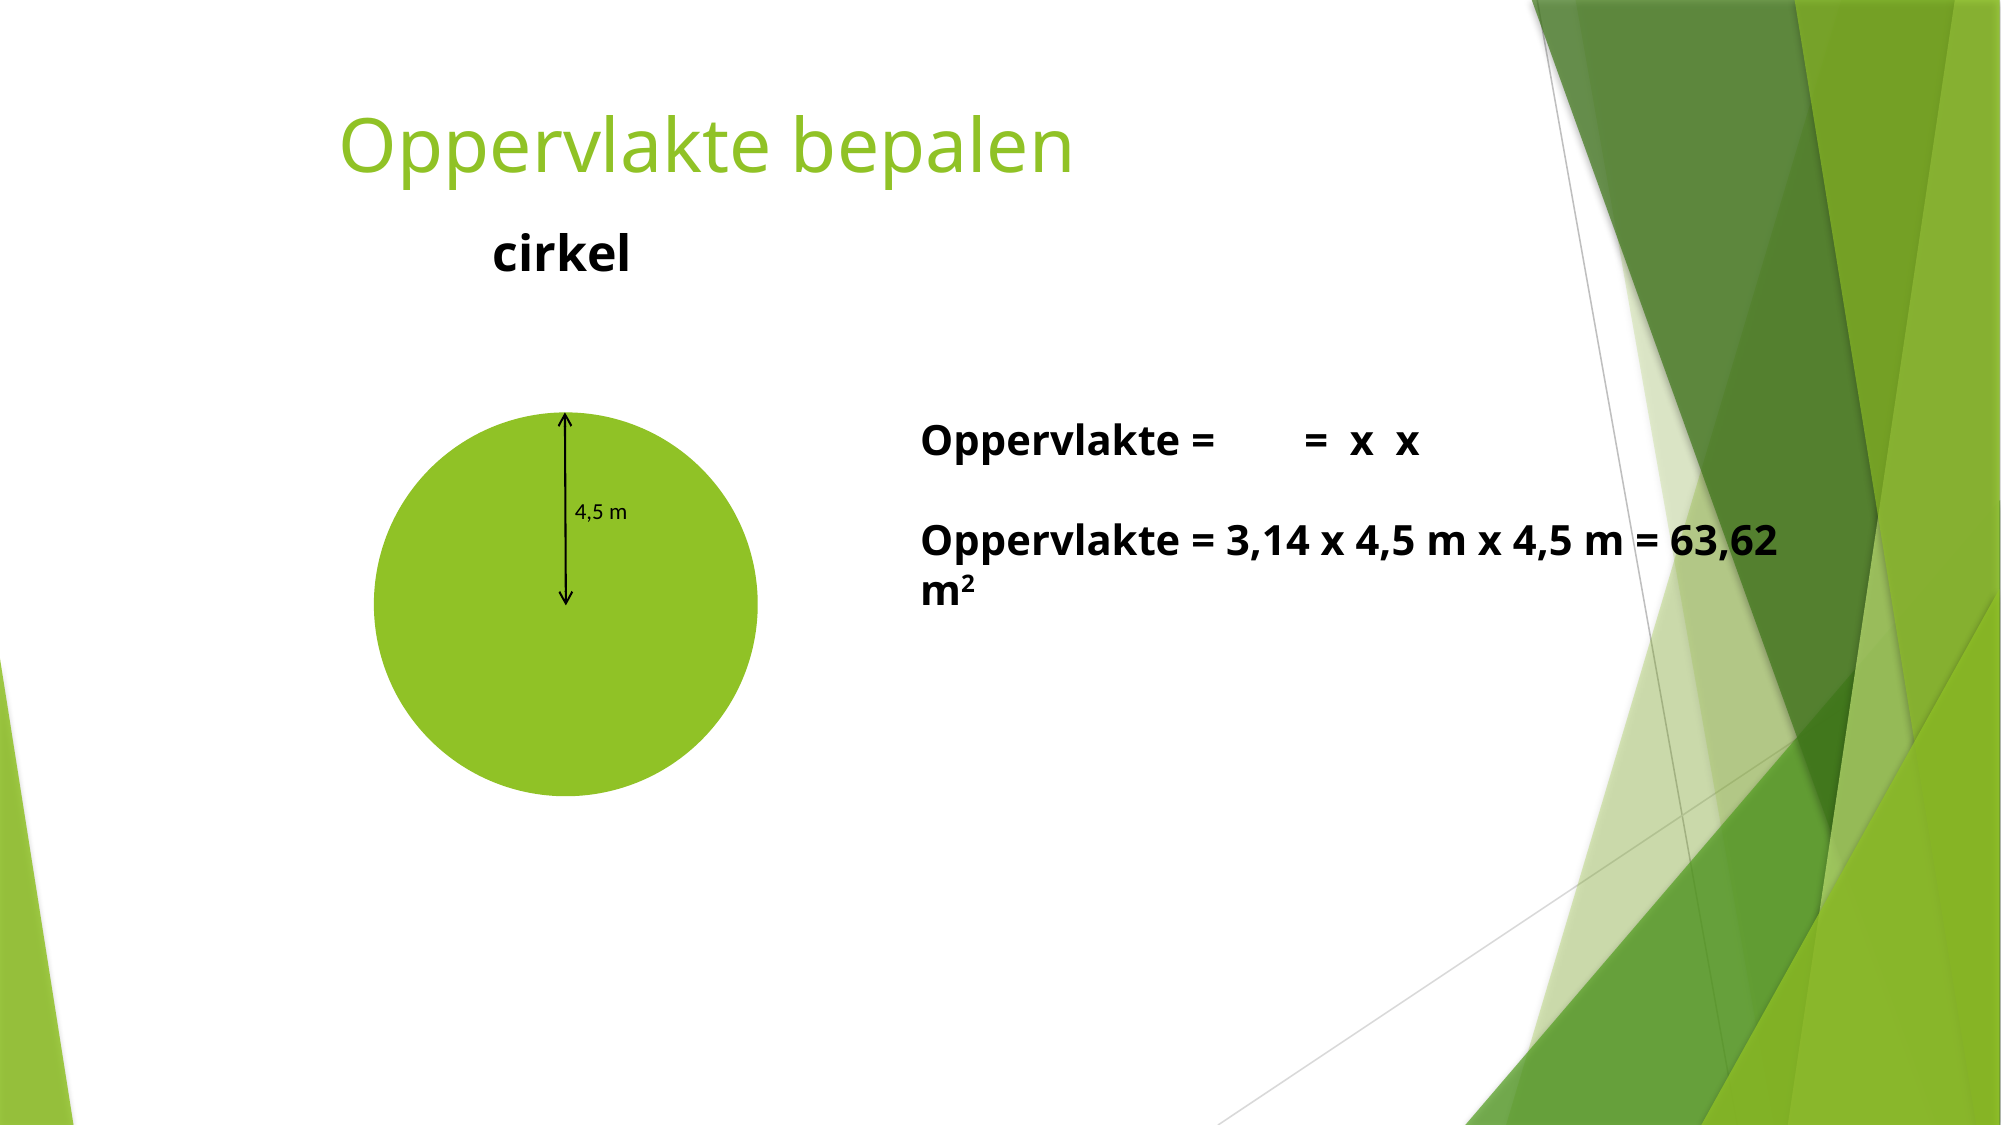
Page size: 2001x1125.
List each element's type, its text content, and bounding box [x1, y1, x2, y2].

text_box cirkel [477, 214, 647, 289]
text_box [373, 411, 759, 797]
text_box Oppervlakte bepalen [324, 89, 1091, 195]
